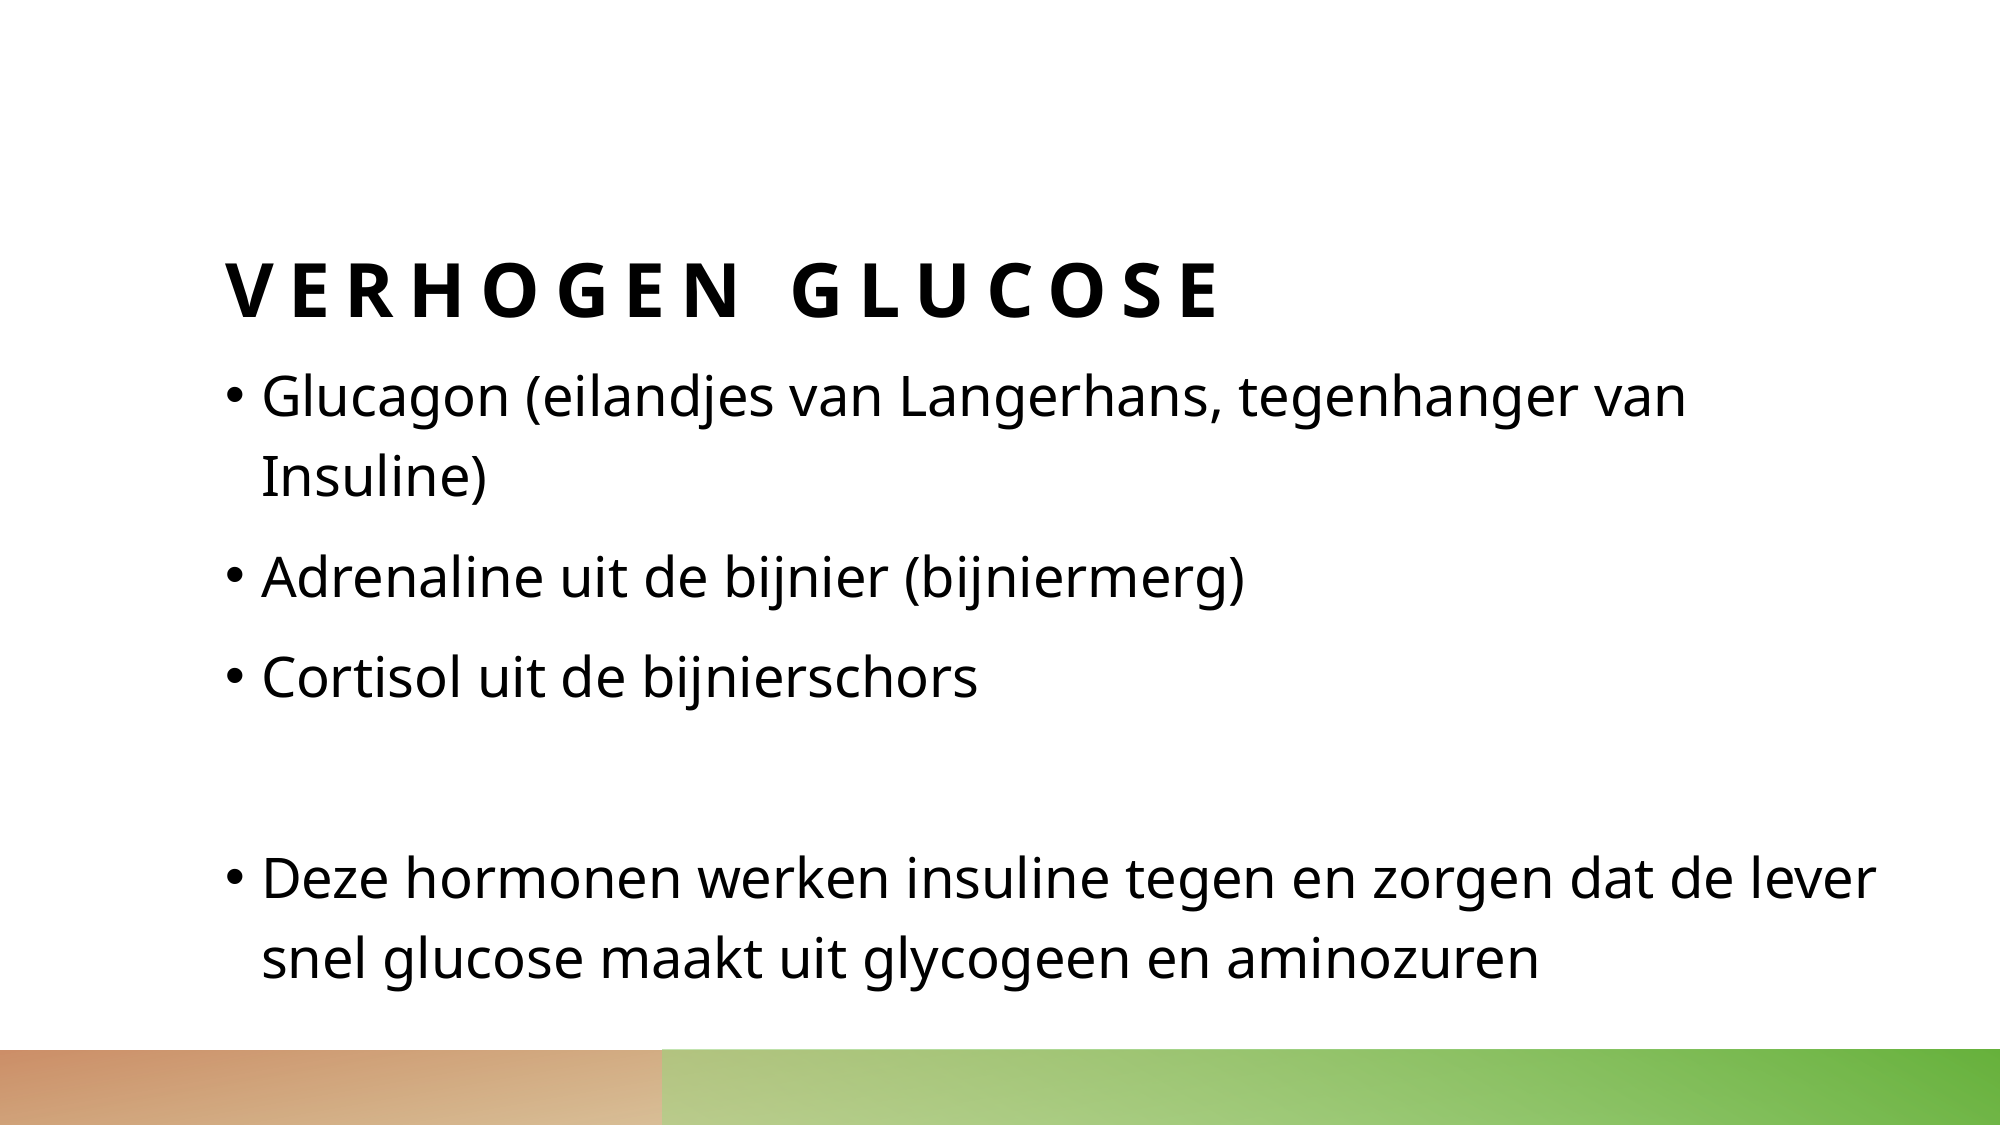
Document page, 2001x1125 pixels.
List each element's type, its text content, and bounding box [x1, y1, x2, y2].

title Verhogen glucose [225, 130, 1905, 333]
list Glucagon (eilandjes van Langerhans, tegenhanger van Insuline) Adrenaline uit de bijnier (bijniermerg) Cortisol uit de bijnierschors Deze hormonen werken insuline tegen en zorgen dat de lever snel glucose maakt uit glycogeen en aminozuren [225, 346, 1905, 996]
